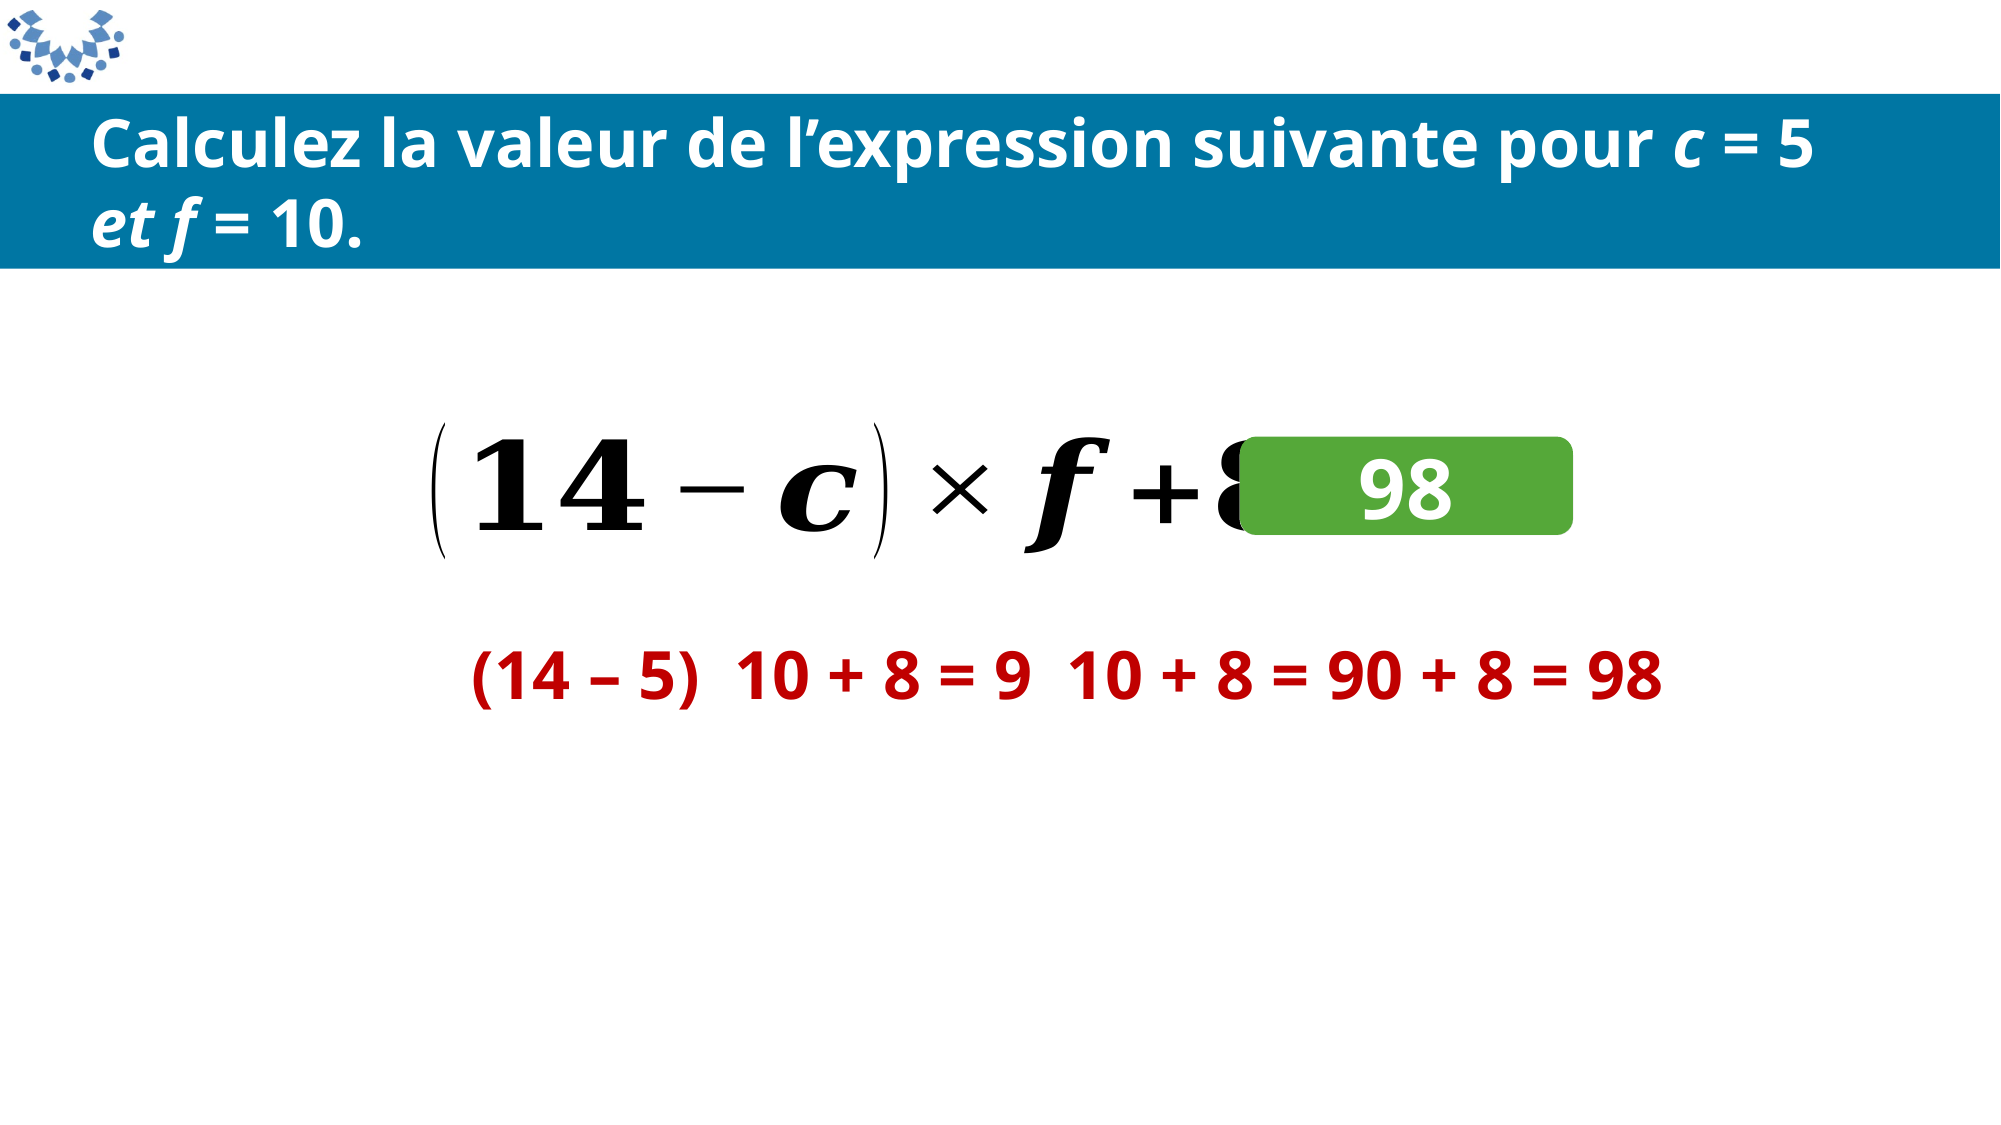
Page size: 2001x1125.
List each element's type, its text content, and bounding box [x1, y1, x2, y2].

text_box Calculez la valeur de l’expression suivante pour c = 5 et f = 10. [0, 93, 2000, 269]
picture [0, 10, 129, 87]
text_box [426, 415, 1574, 567]
